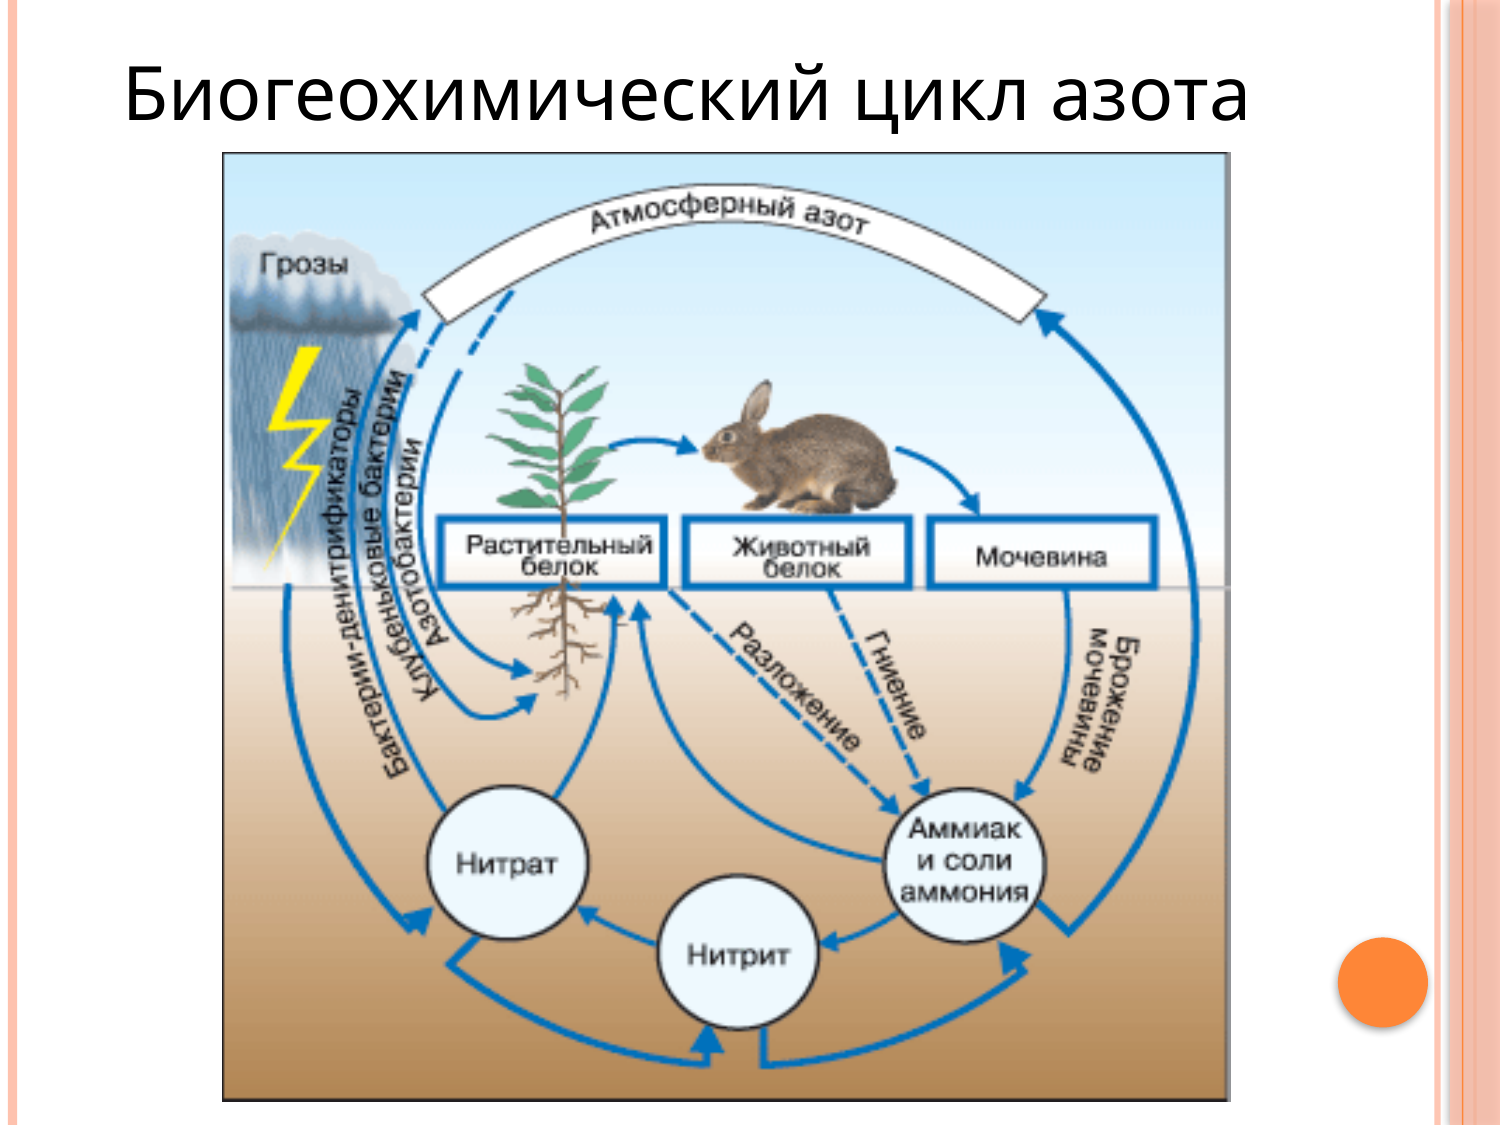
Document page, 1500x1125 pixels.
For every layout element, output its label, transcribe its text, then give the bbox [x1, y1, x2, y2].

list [222, 151, 1231, 1103]
title Биогеохимический цикл азота [75, 45, 1300, 233]
